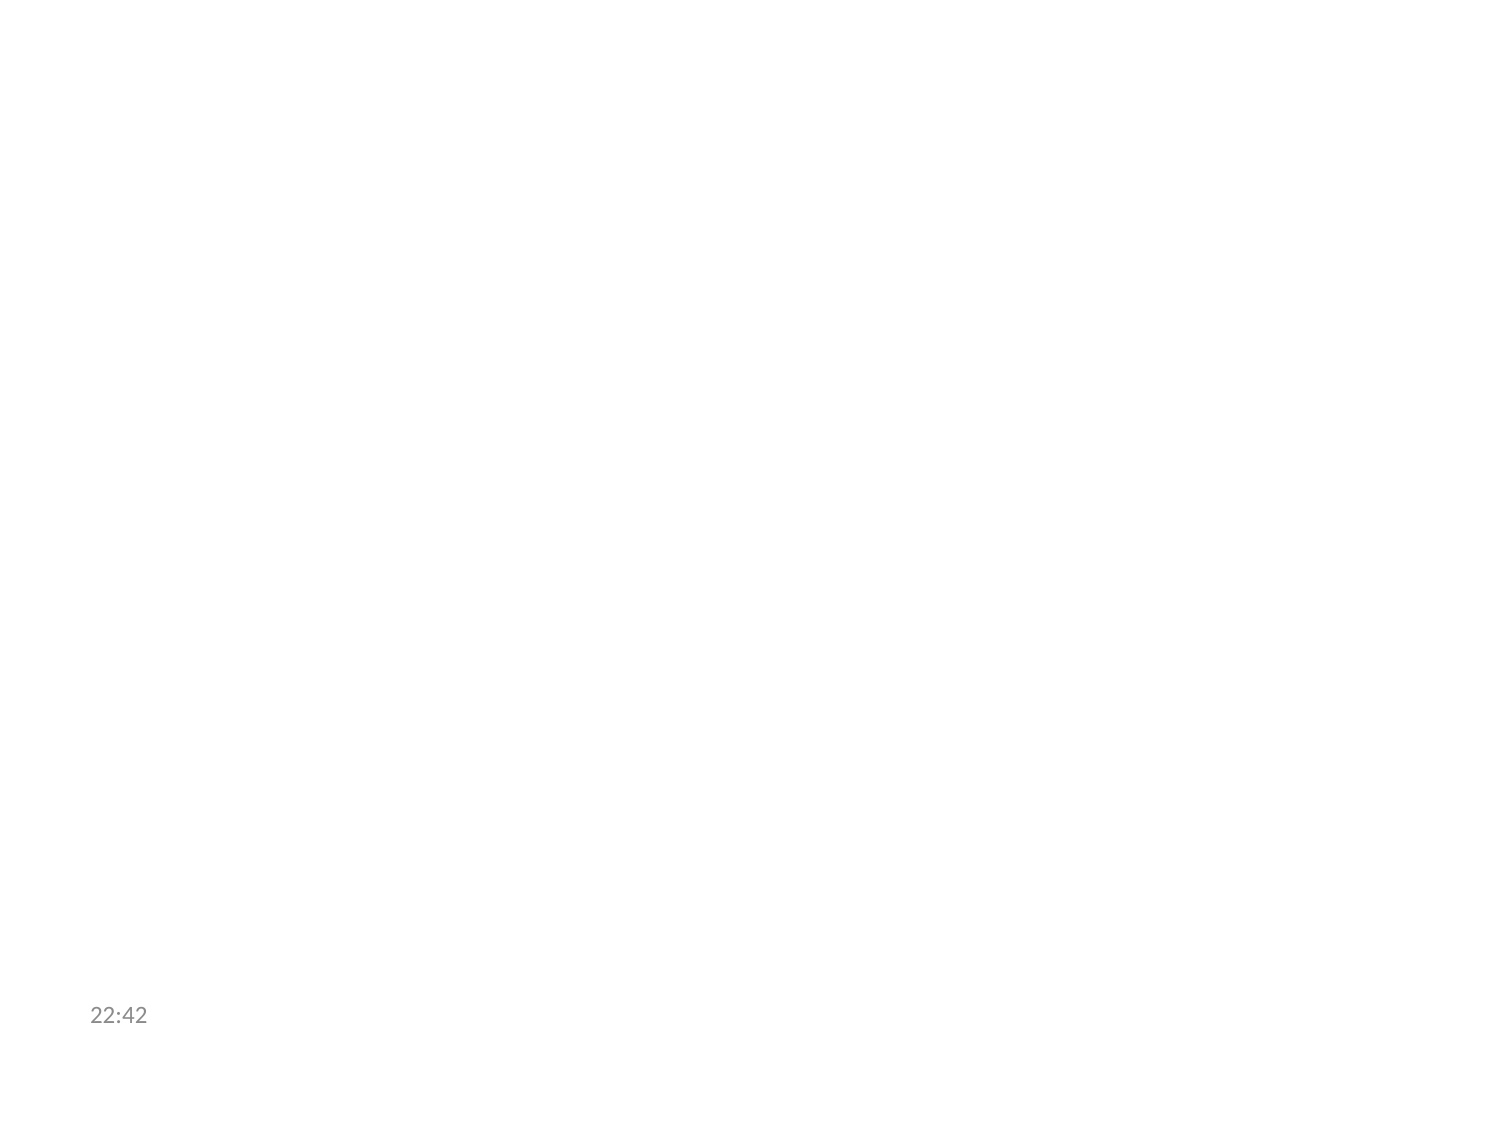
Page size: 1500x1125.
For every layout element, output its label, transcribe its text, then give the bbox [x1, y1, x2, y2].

text_box 15:35 [75, 983, 425, 1044]
